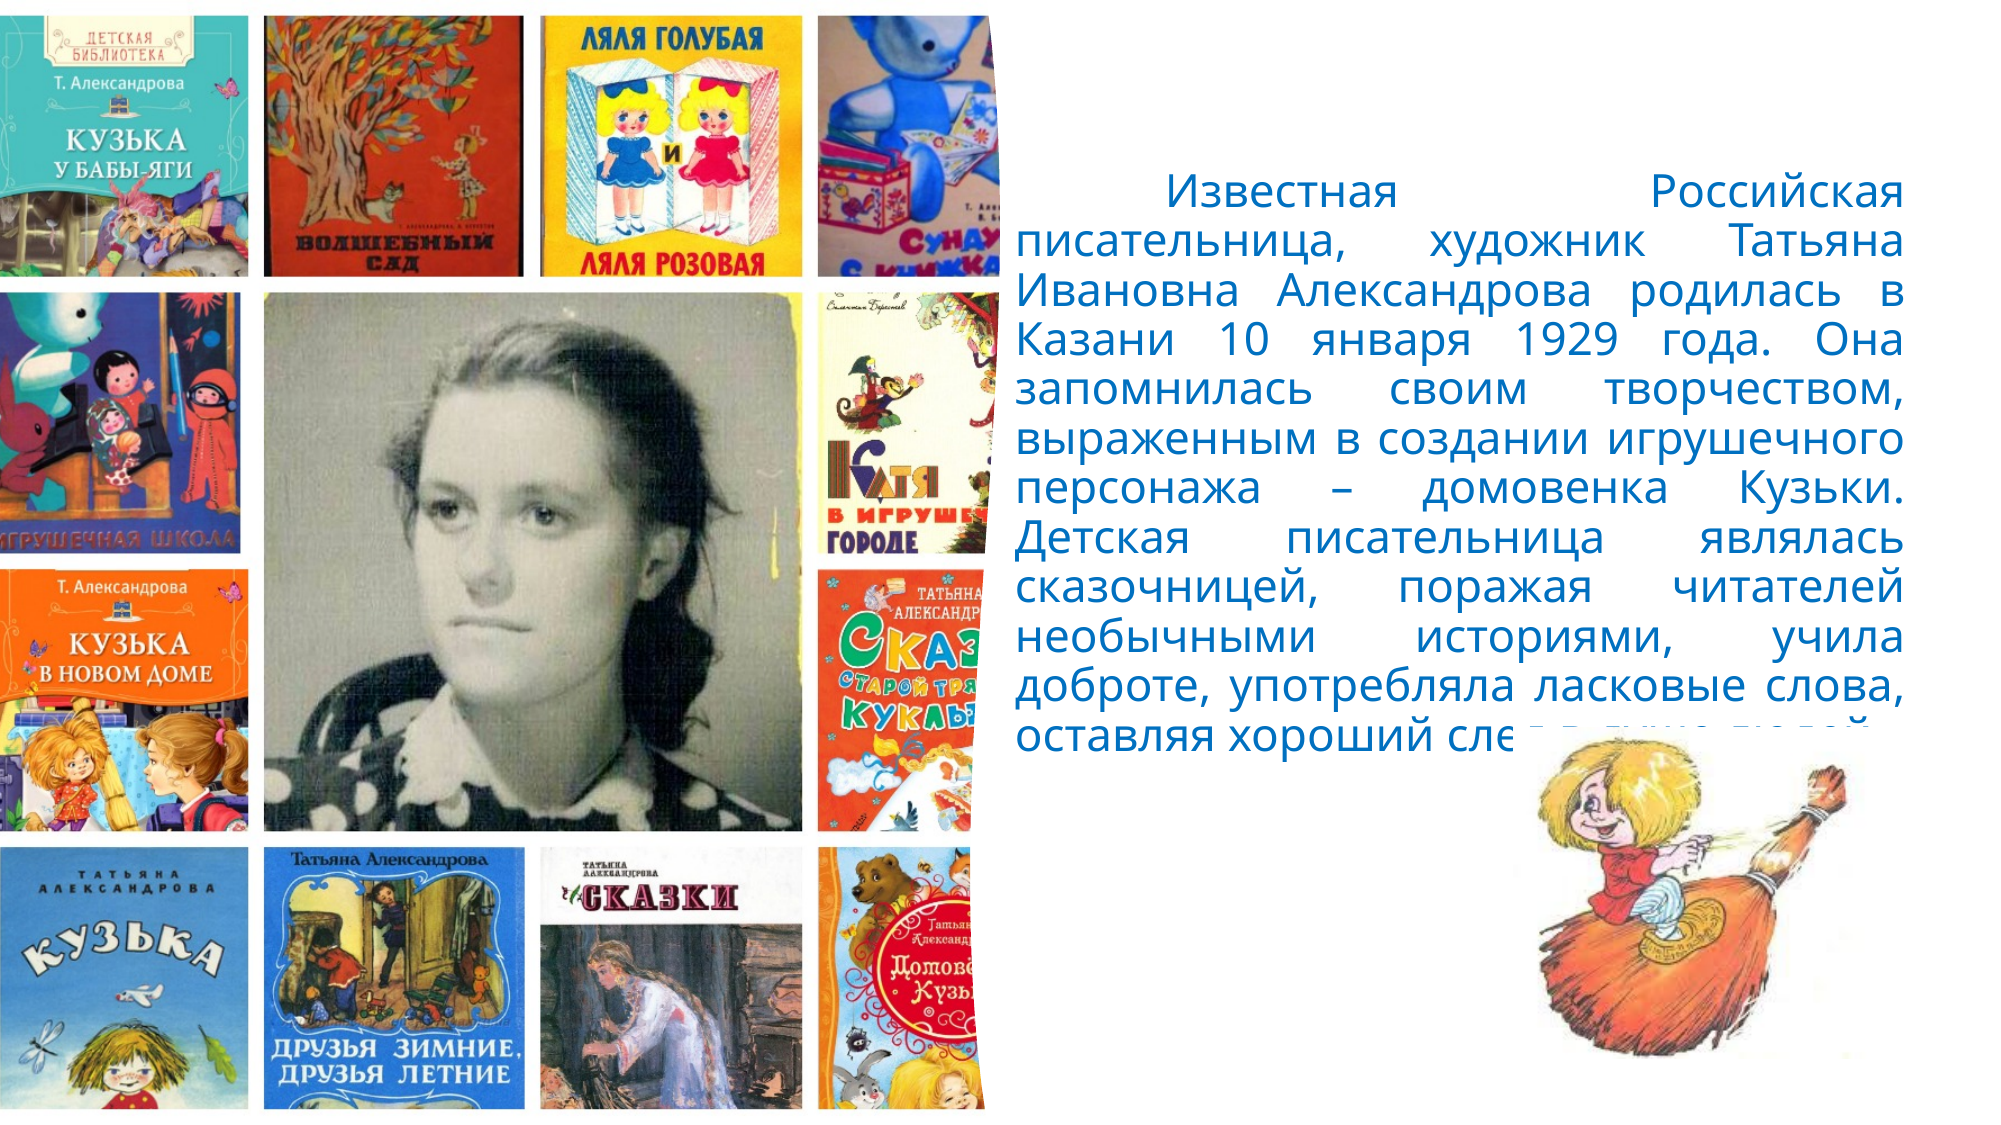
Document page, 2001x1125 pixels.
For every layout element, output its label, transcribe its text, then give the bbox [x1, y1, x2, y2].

picture [1513, 726, 1885, 1060]
list Известная Российская писательница, художник Татьяна Ивановна Александрова родилась в Казани 10 января 1929 года. Она запомнилась своим творчеством, выраженным в создании игрушечного персонажа – домовенка Кузьки. Детская писательница являлась сказочницей, поражая читателей необычными историями, учила доброте, употребляла ласковые слова, оставляя хороший след в душе людей. [1001, 160, 1921, 873]
picture [0, 0, 1001, 1125]
